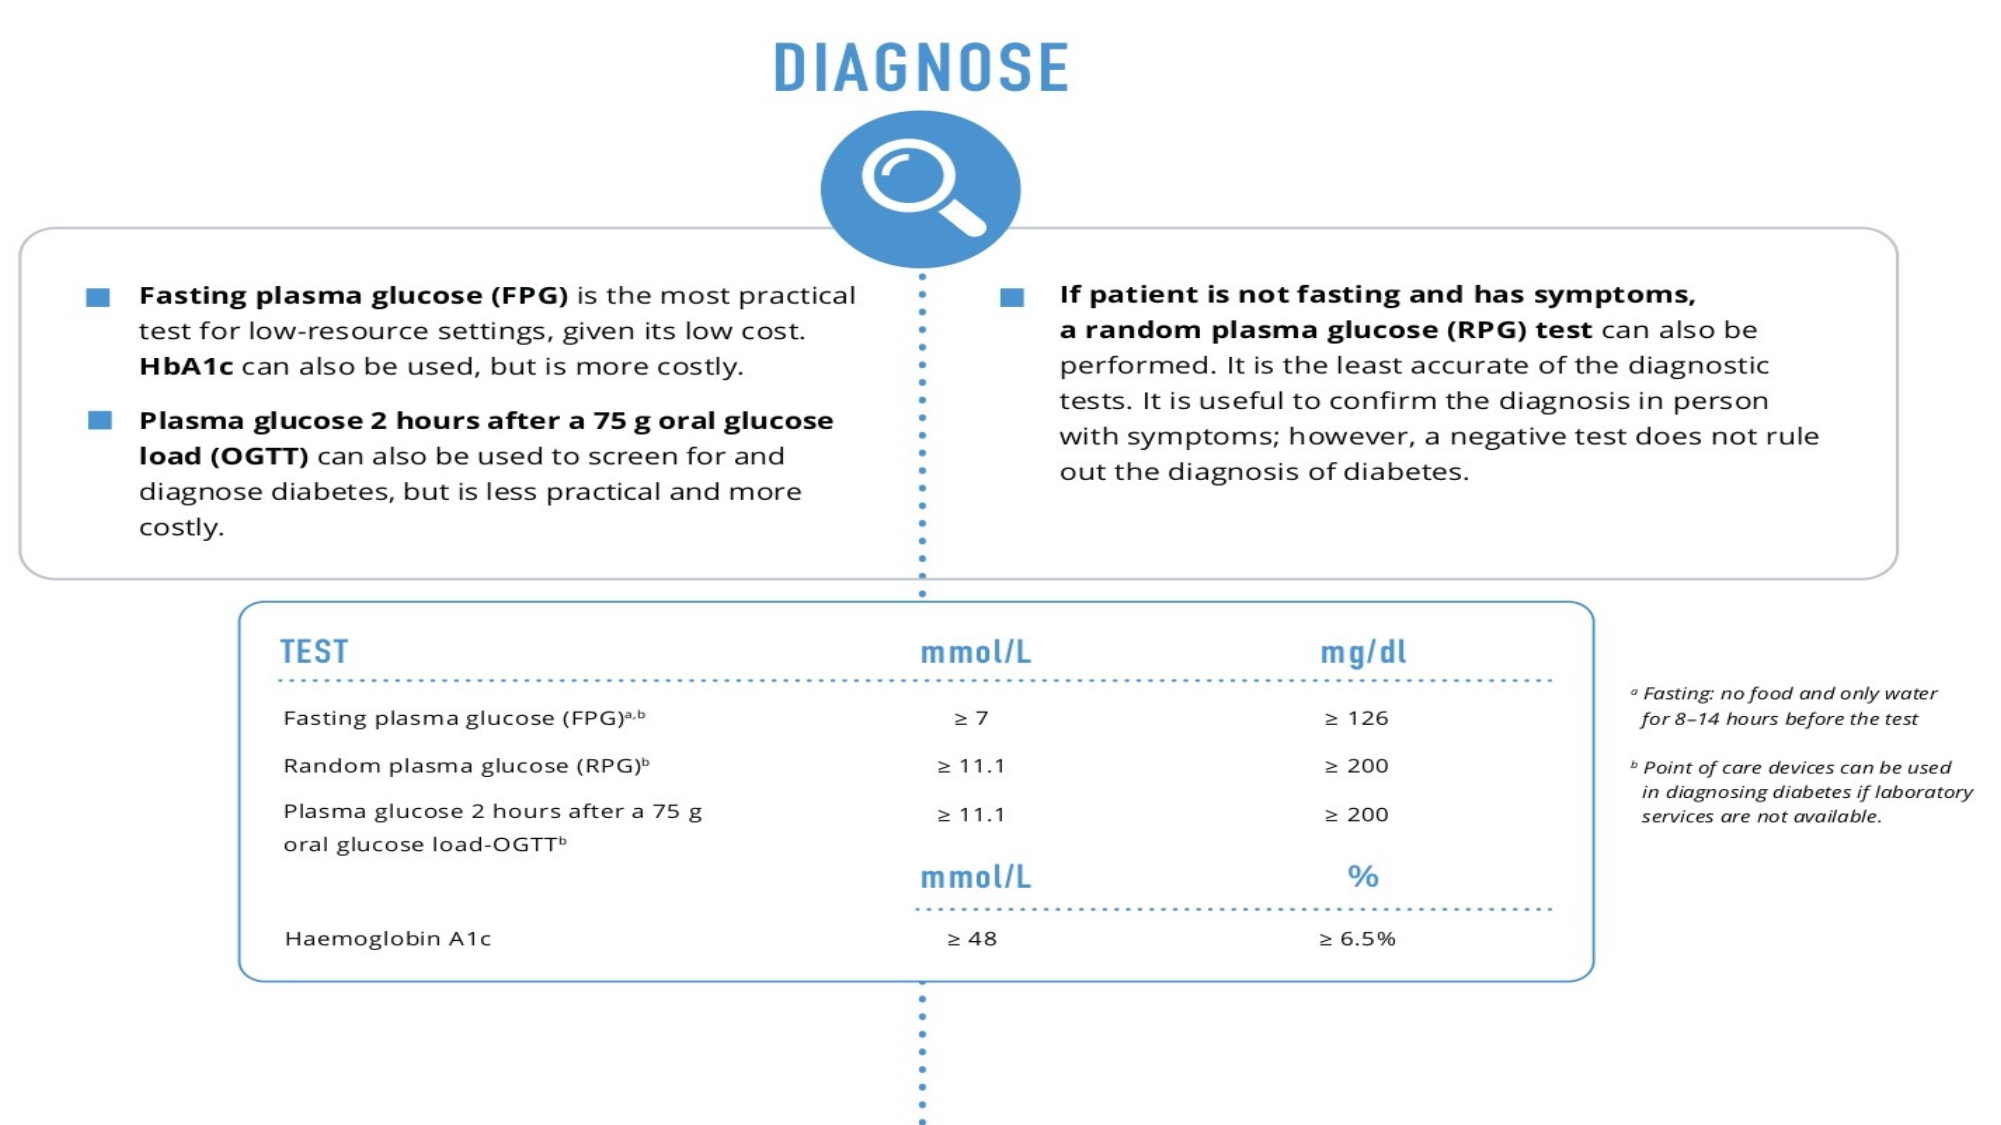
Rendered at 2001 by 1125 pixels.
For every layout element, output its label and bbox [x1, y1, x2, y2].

list [0, 0, 2000, 1125]
